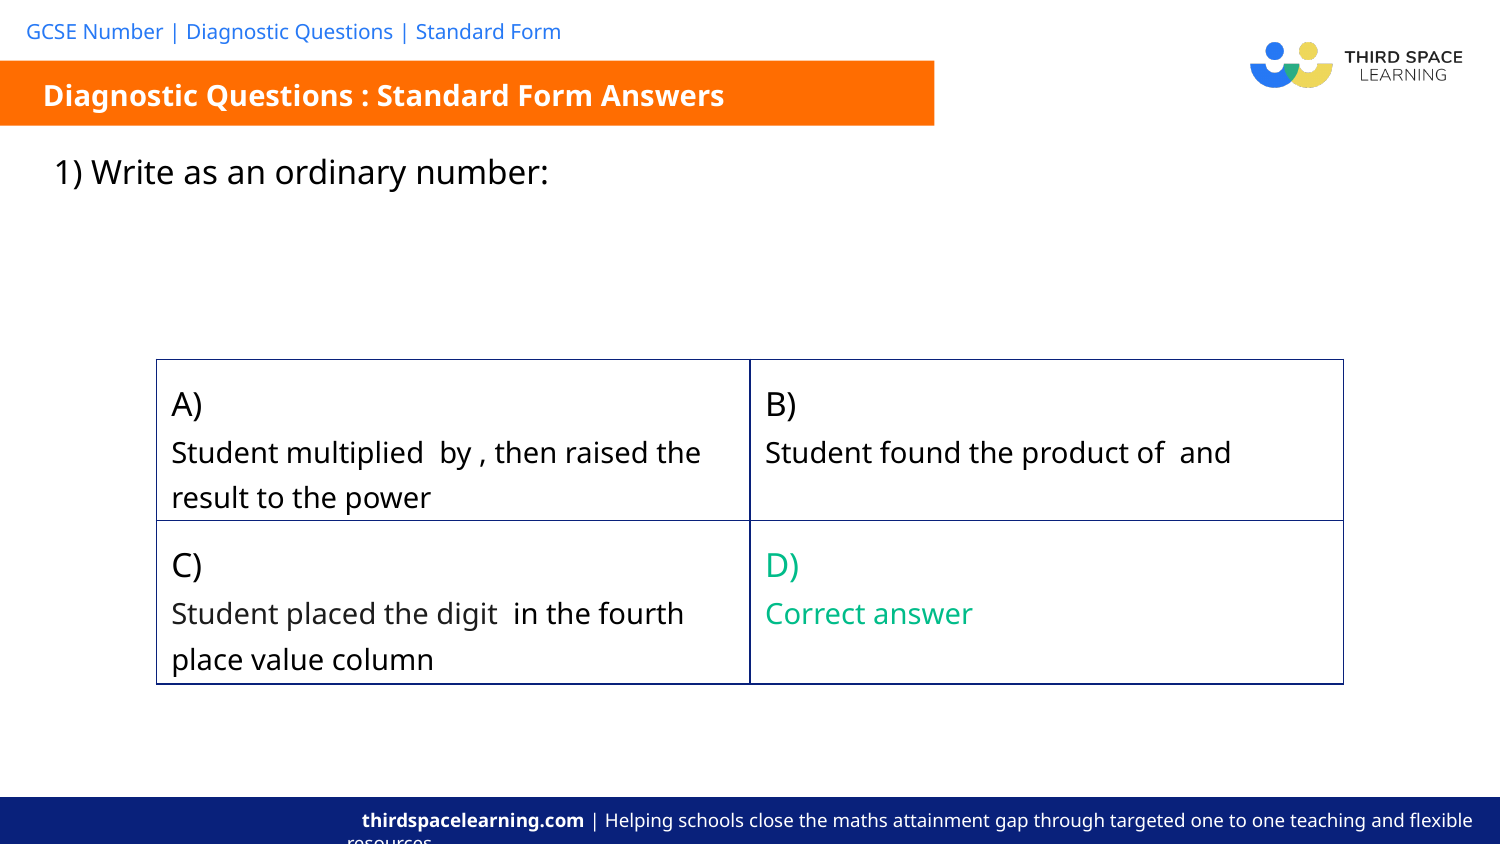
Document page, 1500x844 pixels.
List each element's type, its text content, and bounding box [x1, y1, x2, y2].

picture [1250, 33, 1465, 99]
text_box Diagnostic Questions : Standard Form Answers [27, 61, 778, 127]
